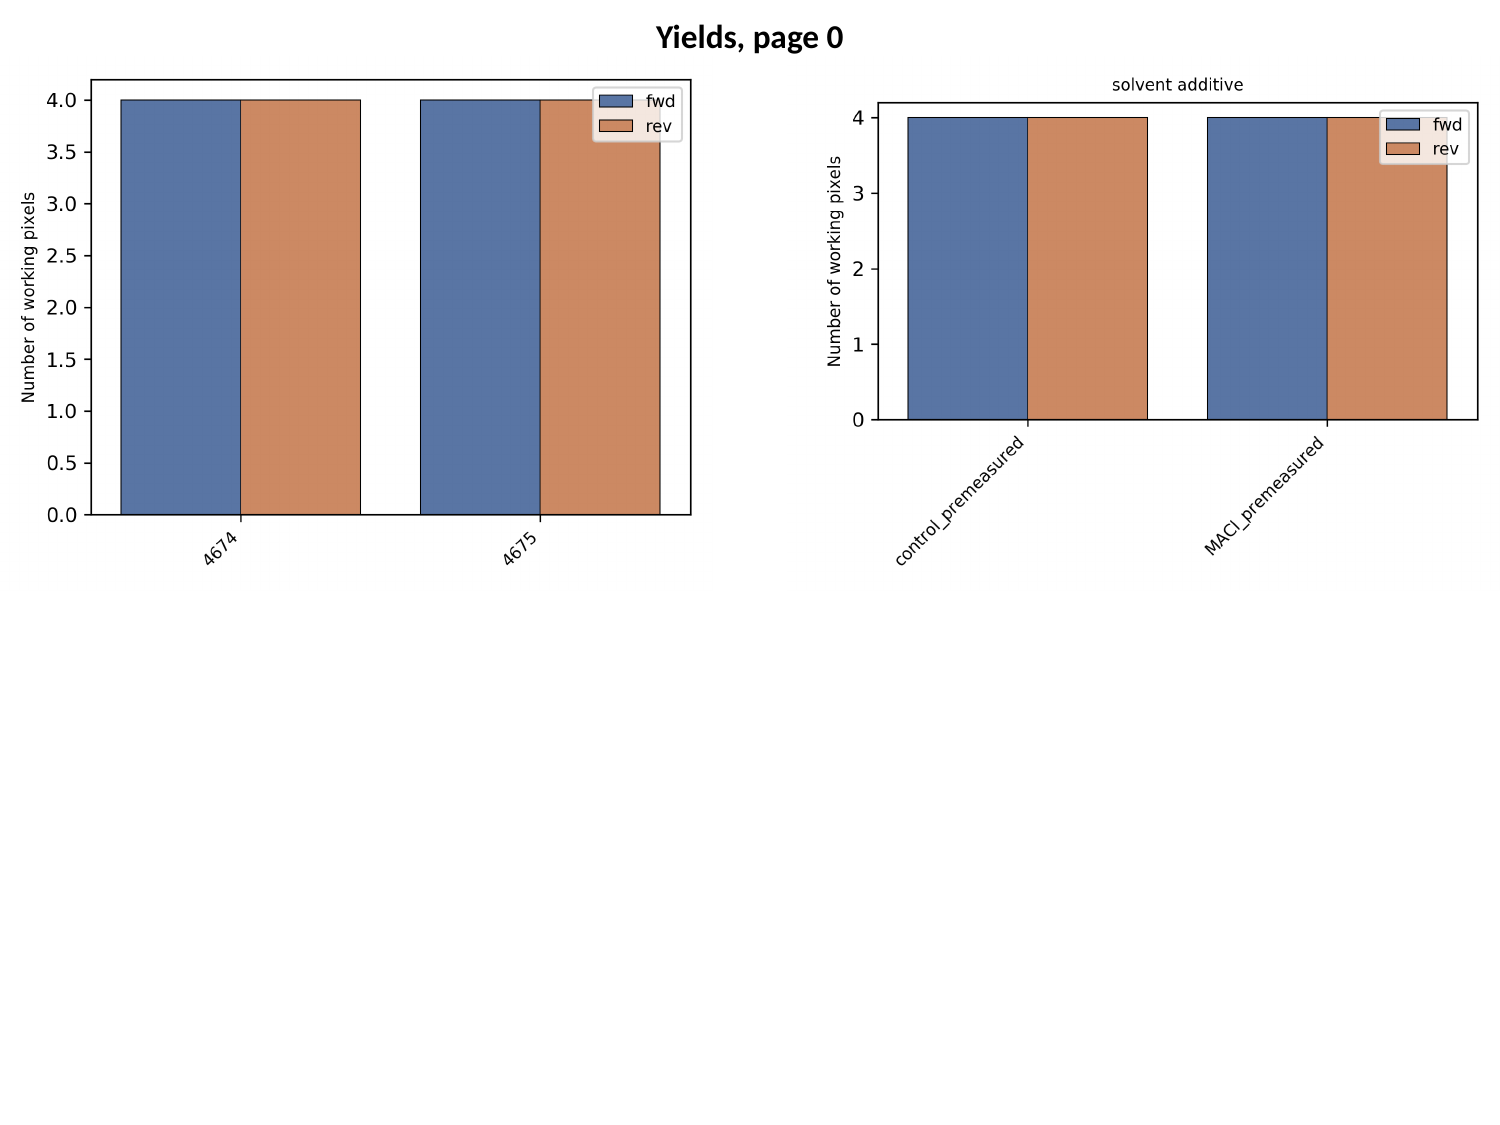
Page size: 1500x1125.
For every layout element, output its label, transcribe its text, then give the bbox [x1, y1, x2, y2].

picture [0, 56, 713, 591]
title Yields, page 0 [0, 0, 1500, 75]
picture [787, 56, 1500, 591]
